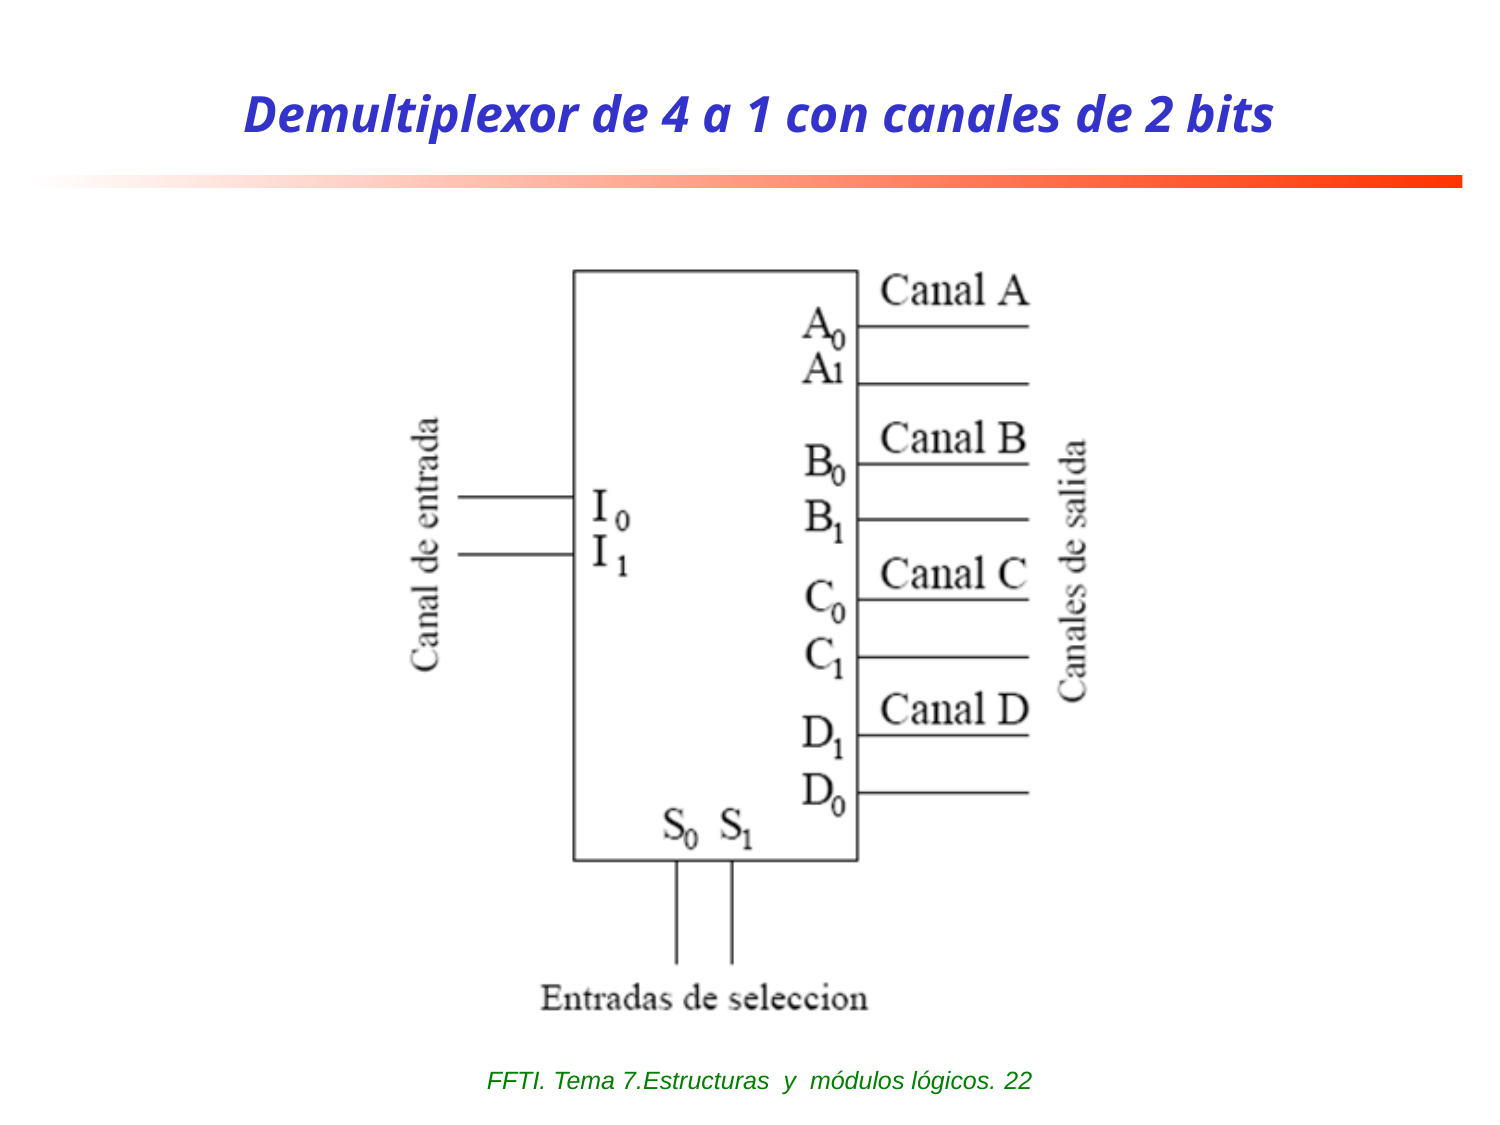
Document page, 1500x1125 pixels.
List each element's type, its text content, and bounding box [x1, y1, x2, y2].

title Demultiplexor de 4 a 1 con canales de 2 bits [68, 49, 1451, 176]
footer FFTI. Tema 7.Estructuras y módulos lógicos. 22 [68, 1056, 1451, 1103]
picture [408, 220, 1099, 1031]
